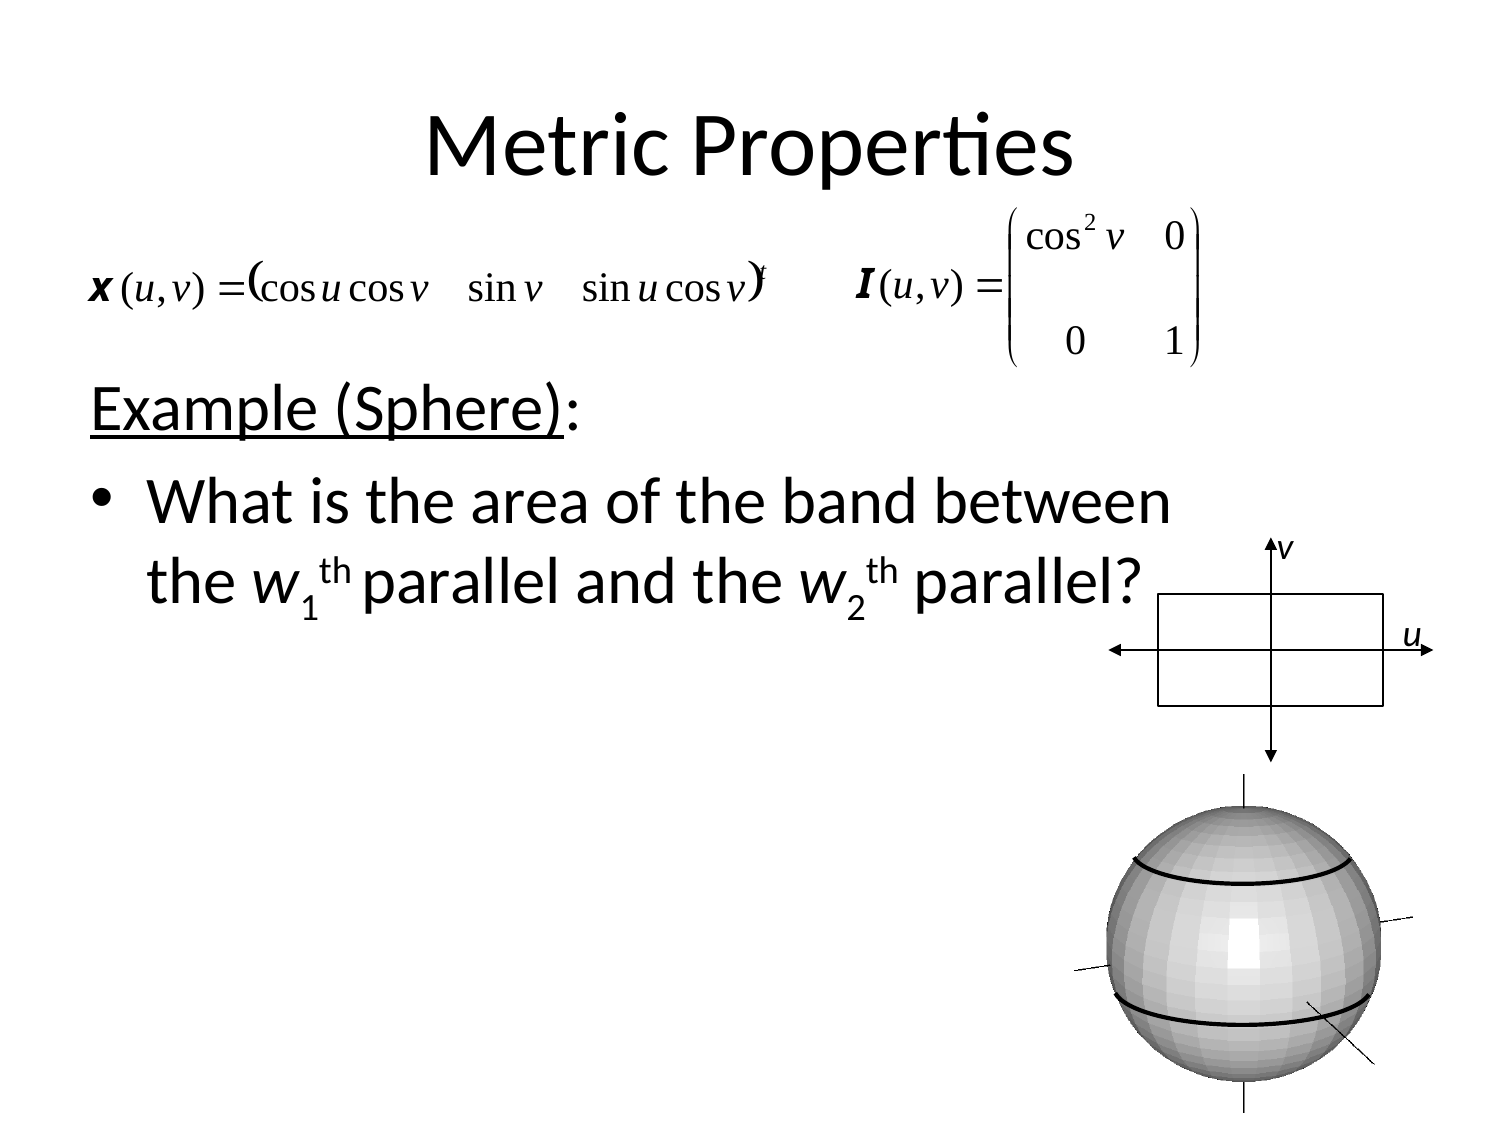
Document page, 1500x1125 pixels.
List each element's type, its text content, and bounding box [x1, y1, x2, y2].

text_box v [1261, 514, 1309, 575]
picture [1074, 774, 1413, 1113]
title Metric Properties [75, 45, 1425, 233]
text_box [1156, 659, 1266, 708]
text_box u [1387, 601, 1437, 662]
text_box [853, 199, 1213, 376]
text_box [1276, 592, 1385, 649]
text_box [1156, 592, 1266, 649]
text_box [1276, 659, 1385, 708]
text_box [81, 252, 776, 320]
list Example (Sphere): What is the area of the band between the w1th parallel and the w2th parallel? [75, 262, 1425, 1125]
